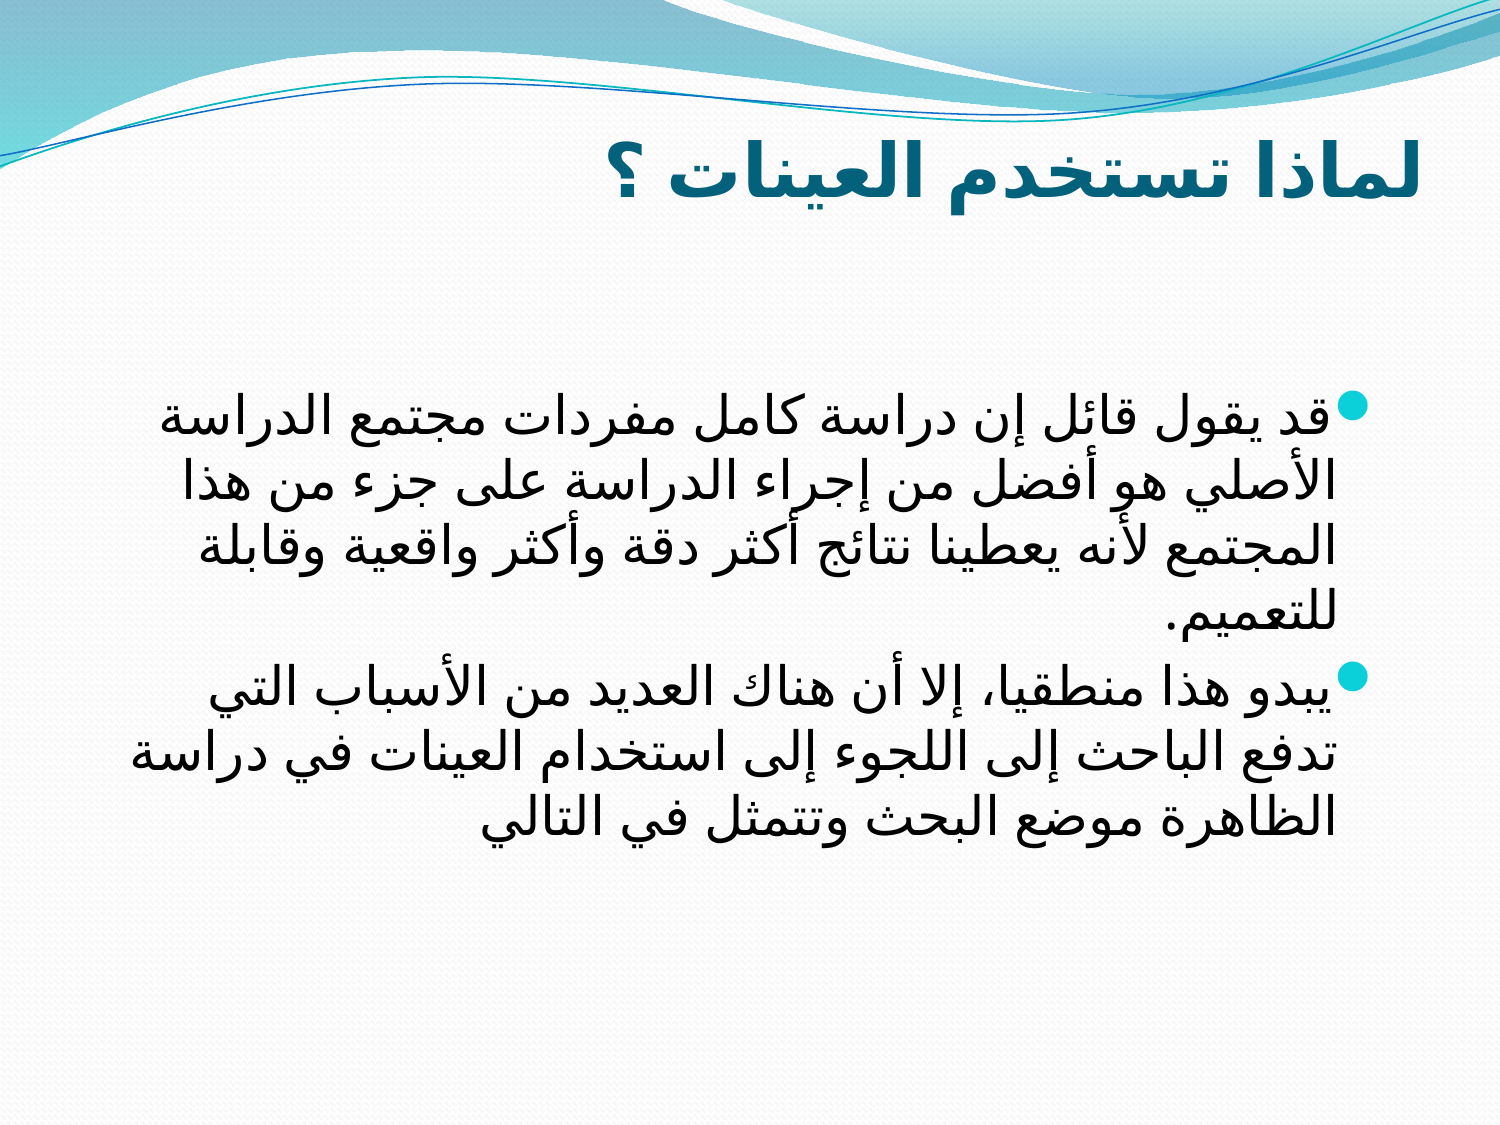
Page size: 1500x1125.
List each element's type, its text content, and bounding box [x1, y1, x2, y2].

title لماذا تستخدم العينات ؟ [75, 115, 1425, 303]
list قد يقول قائل إن دراسة كامل مفردات مجتمع الدراسة الأصلي هو أفضل من إجراء الدراسة على جزء من هذا المجتمع لأنه يعطينا نتائج أكثر دقة وأكثر واقعية وقابلة للتعميم. يبدو هذا منطقيا، إلا أن هناك العديد من الأسباب التي تدفع الباحث إلى اللجوء إلى استخدام العينات في دراسة الظاهرة موضع البحث وتتمثل في التالي [100, 278, 1400, 1024]
